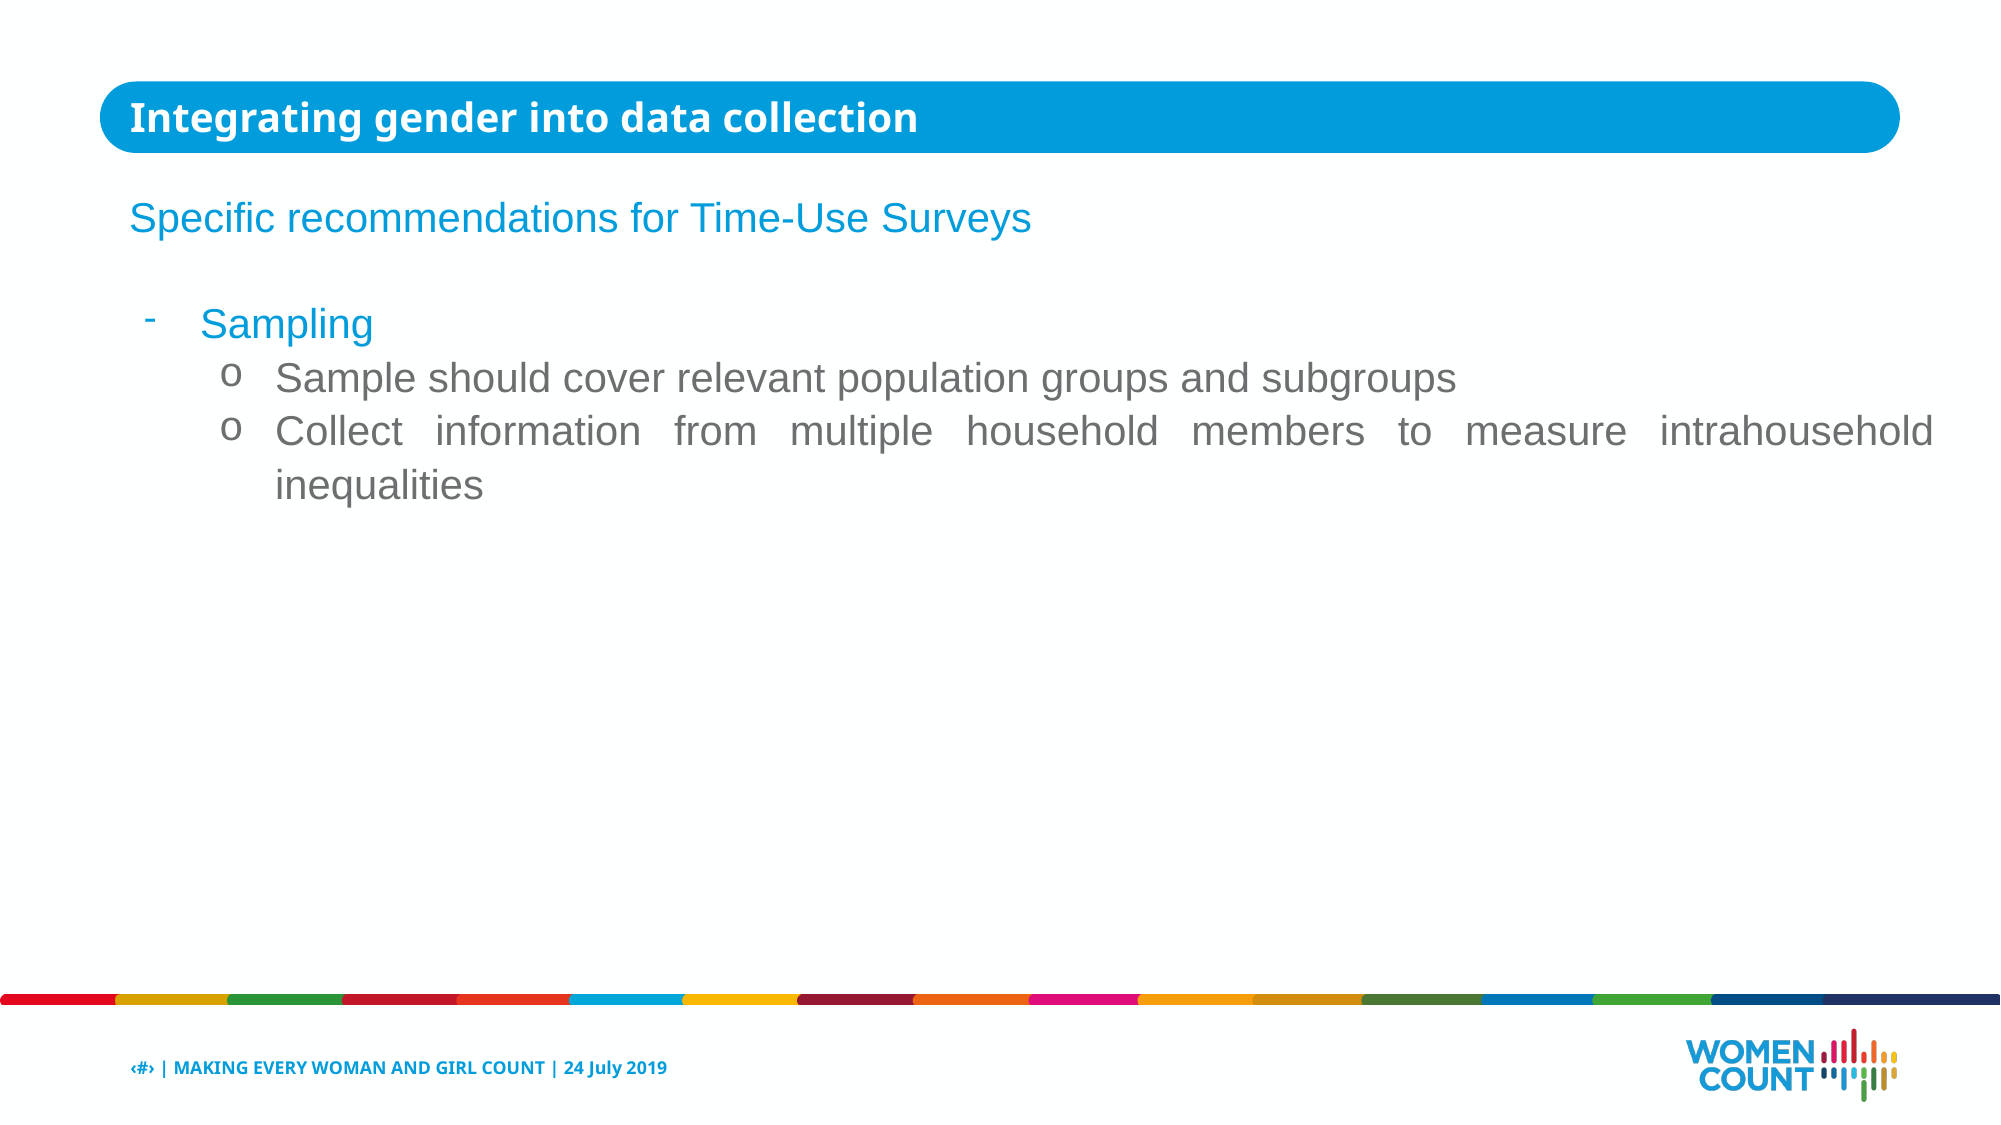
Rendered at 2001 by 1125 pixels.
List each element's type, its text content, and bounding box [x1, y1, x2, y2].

text_box Sampling Sample should cover relevant population groups and subgroups Collect information from multiple household members to measure intrahousehold inequalities [129, 286, 1950, 564]
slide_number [130, 1056, 1198, 1078]
list Integrating gender into data collection [130, 92, 1872, 191]
list Specific recommendations for Time-Use Surveys [129, 190, 1871, 241]
